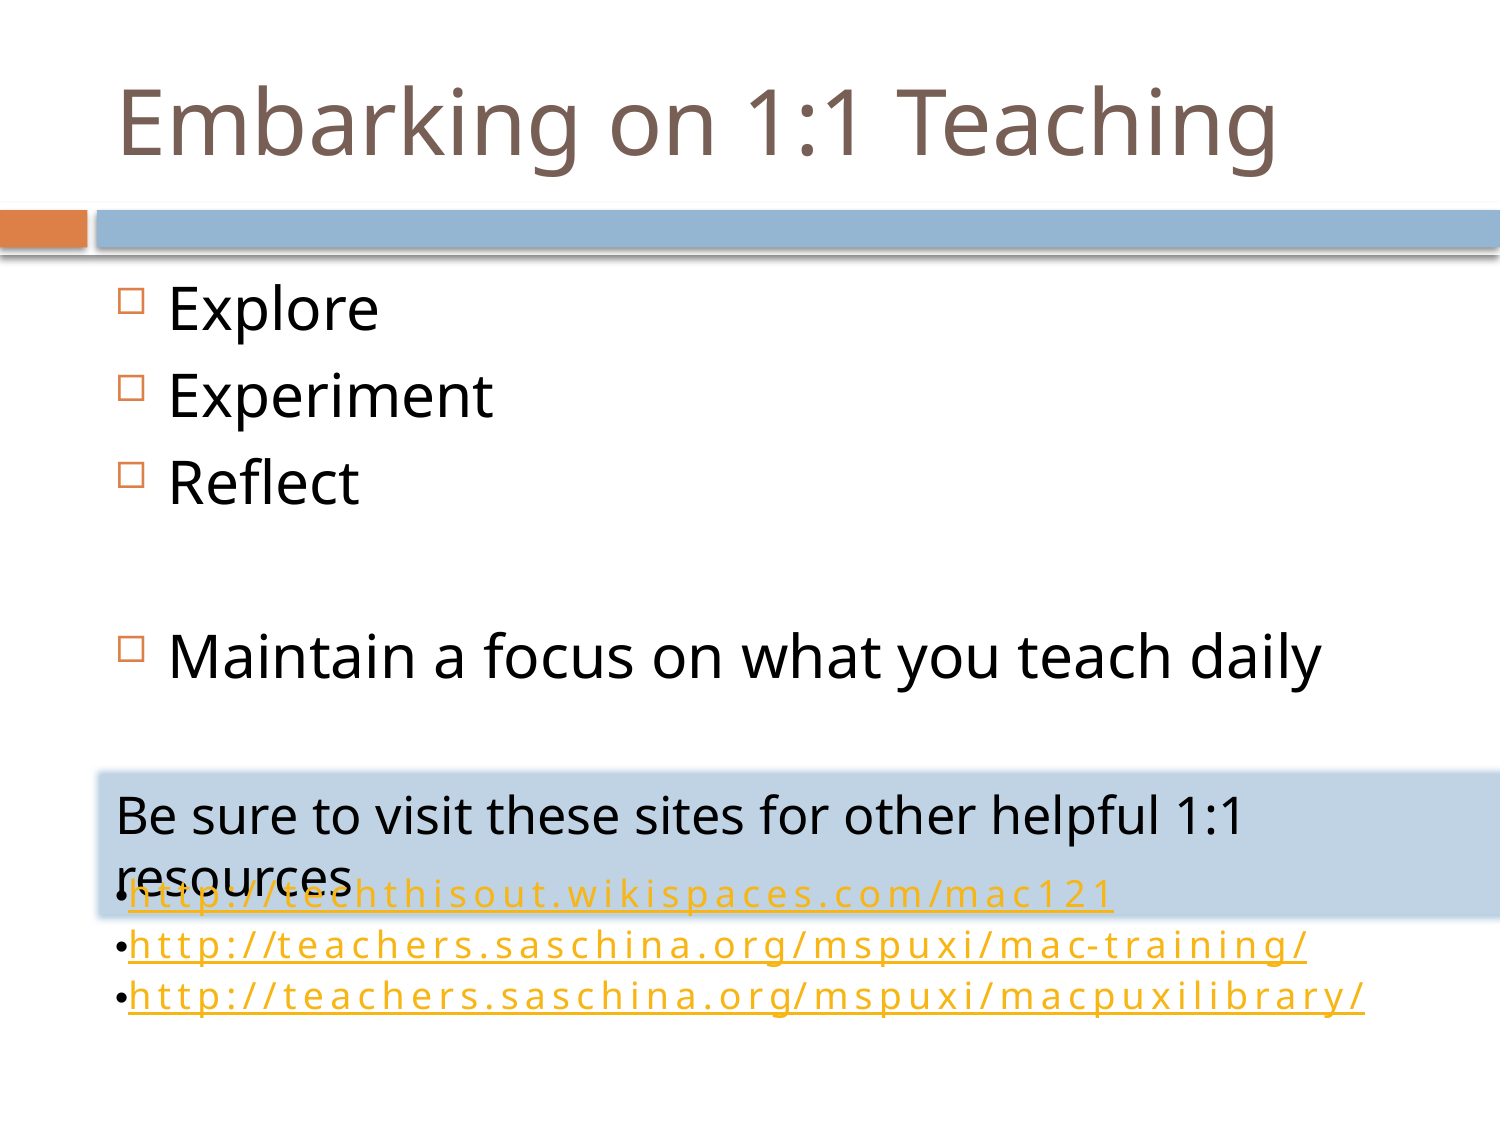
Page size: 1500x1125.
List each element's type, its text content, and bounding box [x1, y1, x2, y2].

text_box Be sure to visit these sites for other helpful 1:1 resources [100, 774, 1500, 915]
list Explore Experiment Reflect Maintain a focus on what you teach daily [100, 262, 1438, 738]
title Embarking on 1:1 Teaching [100, 37, 1438, 200]
text_box http://techthisout.wikispaces.com/mac121 http://teachers.saschina.org/mspuxi/mac-training/ http://teachers.saschina.org/mspuxi/macpuxilibrary/ [100, 862, 1438, 1031]
